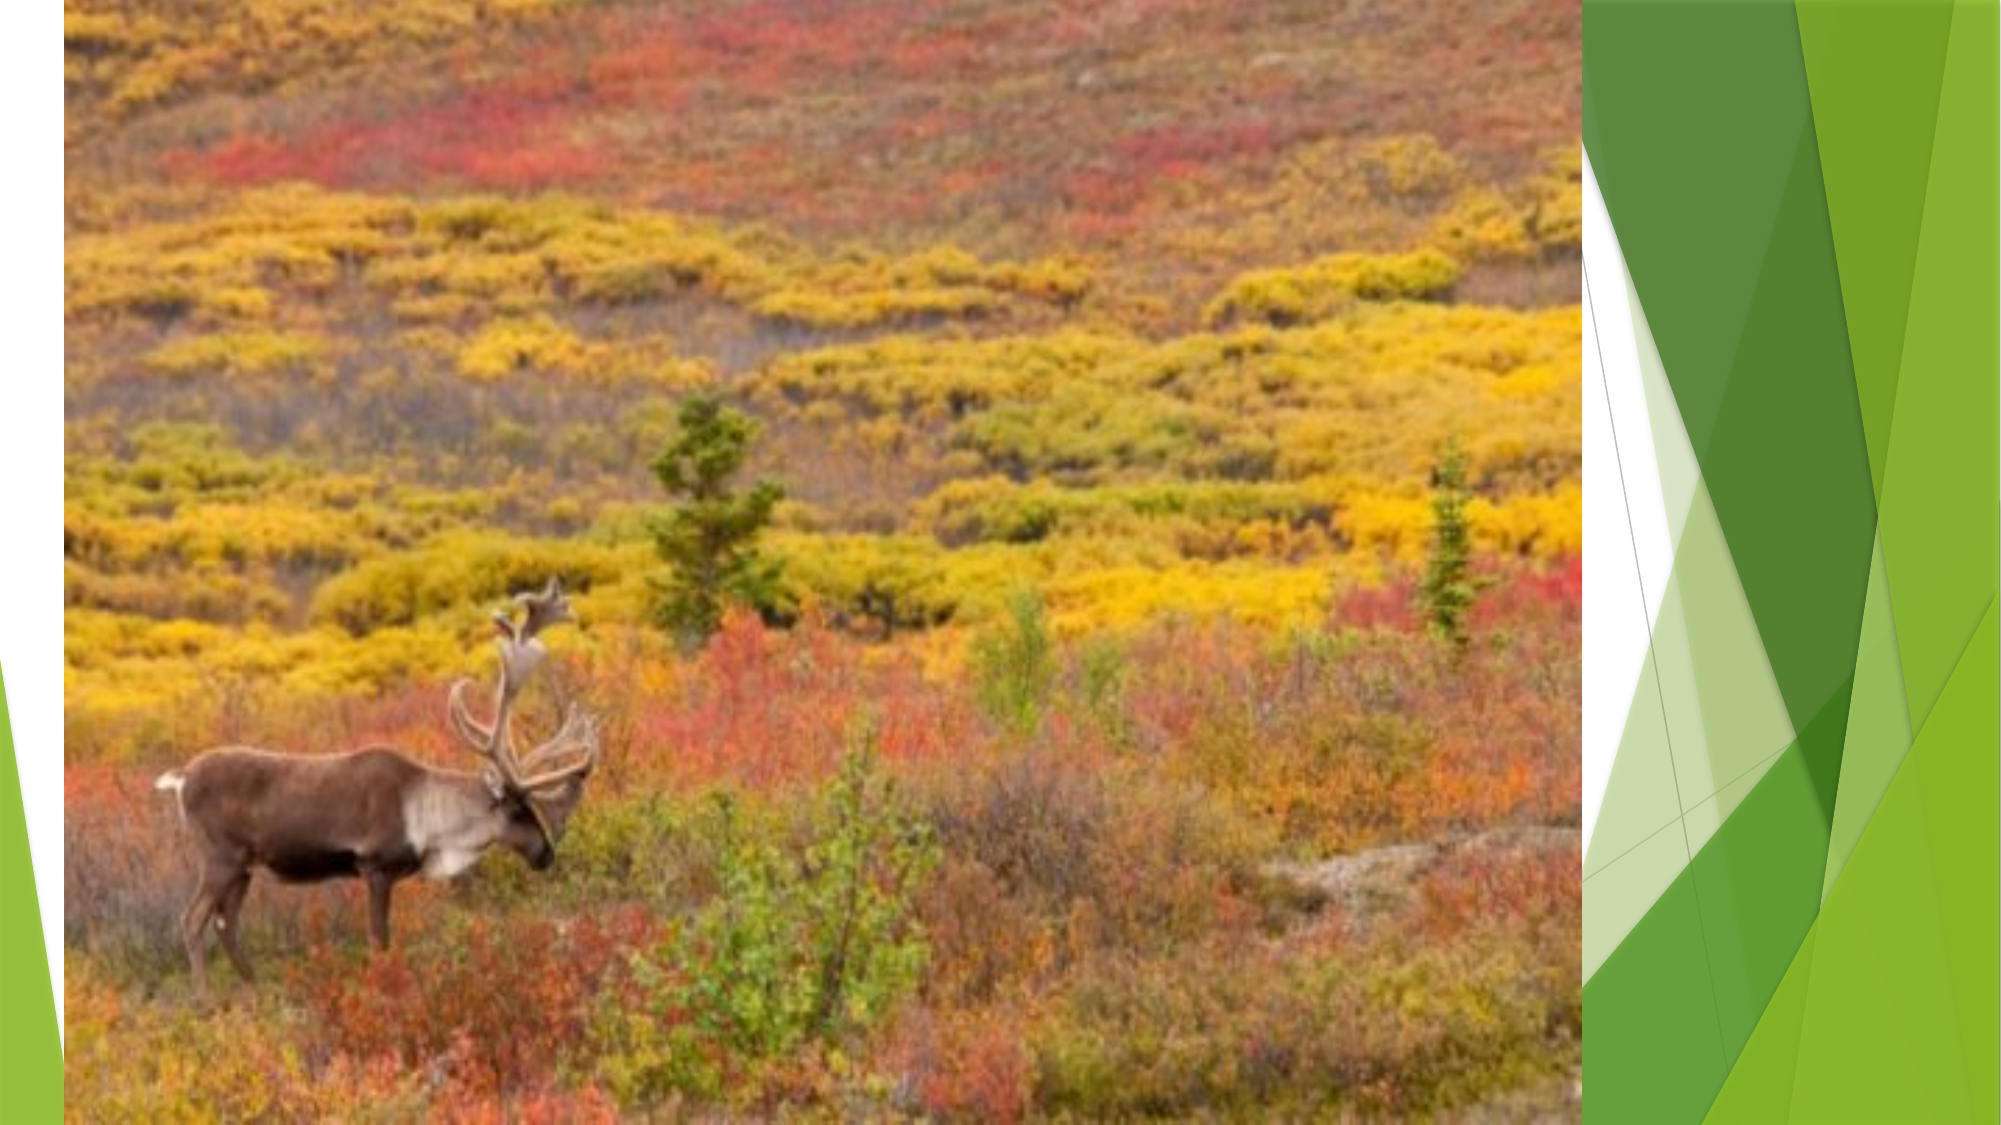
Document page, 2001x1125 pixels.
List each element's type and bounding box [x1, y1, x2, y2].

list [63, 0, 1582, 1125]
